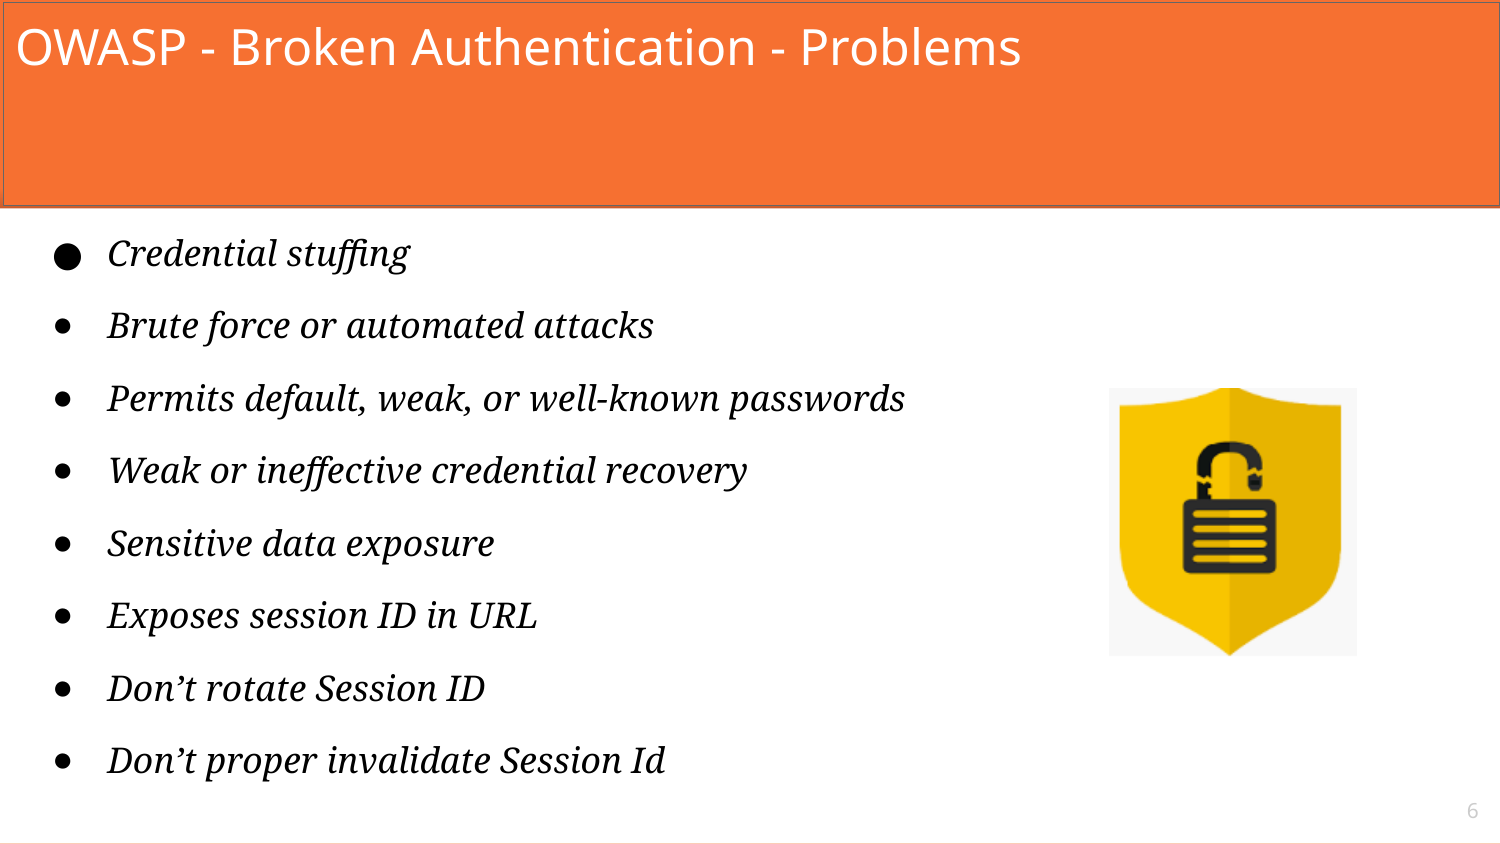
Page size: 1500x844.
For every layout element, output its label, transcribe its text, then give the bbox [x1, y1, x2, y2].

text_box OWASP - Broken Authentication - Problems [0, 0, 1477, 152]
list Credential stuffing Brute force or automated attacks Permits default, weak, or well-known passwords Weak or ineffective credential recovery Sensitive data exposure Exposes session ID in URL Don’t rotate Session ID Don’t proper invalidate Session Id [17, 215, 1091, 744]
slide_number ‹#› [1403, 779, 1494, 844]
text_box [3, 2, 1500, 206]
picture [1108, 388, 1357, 664]
